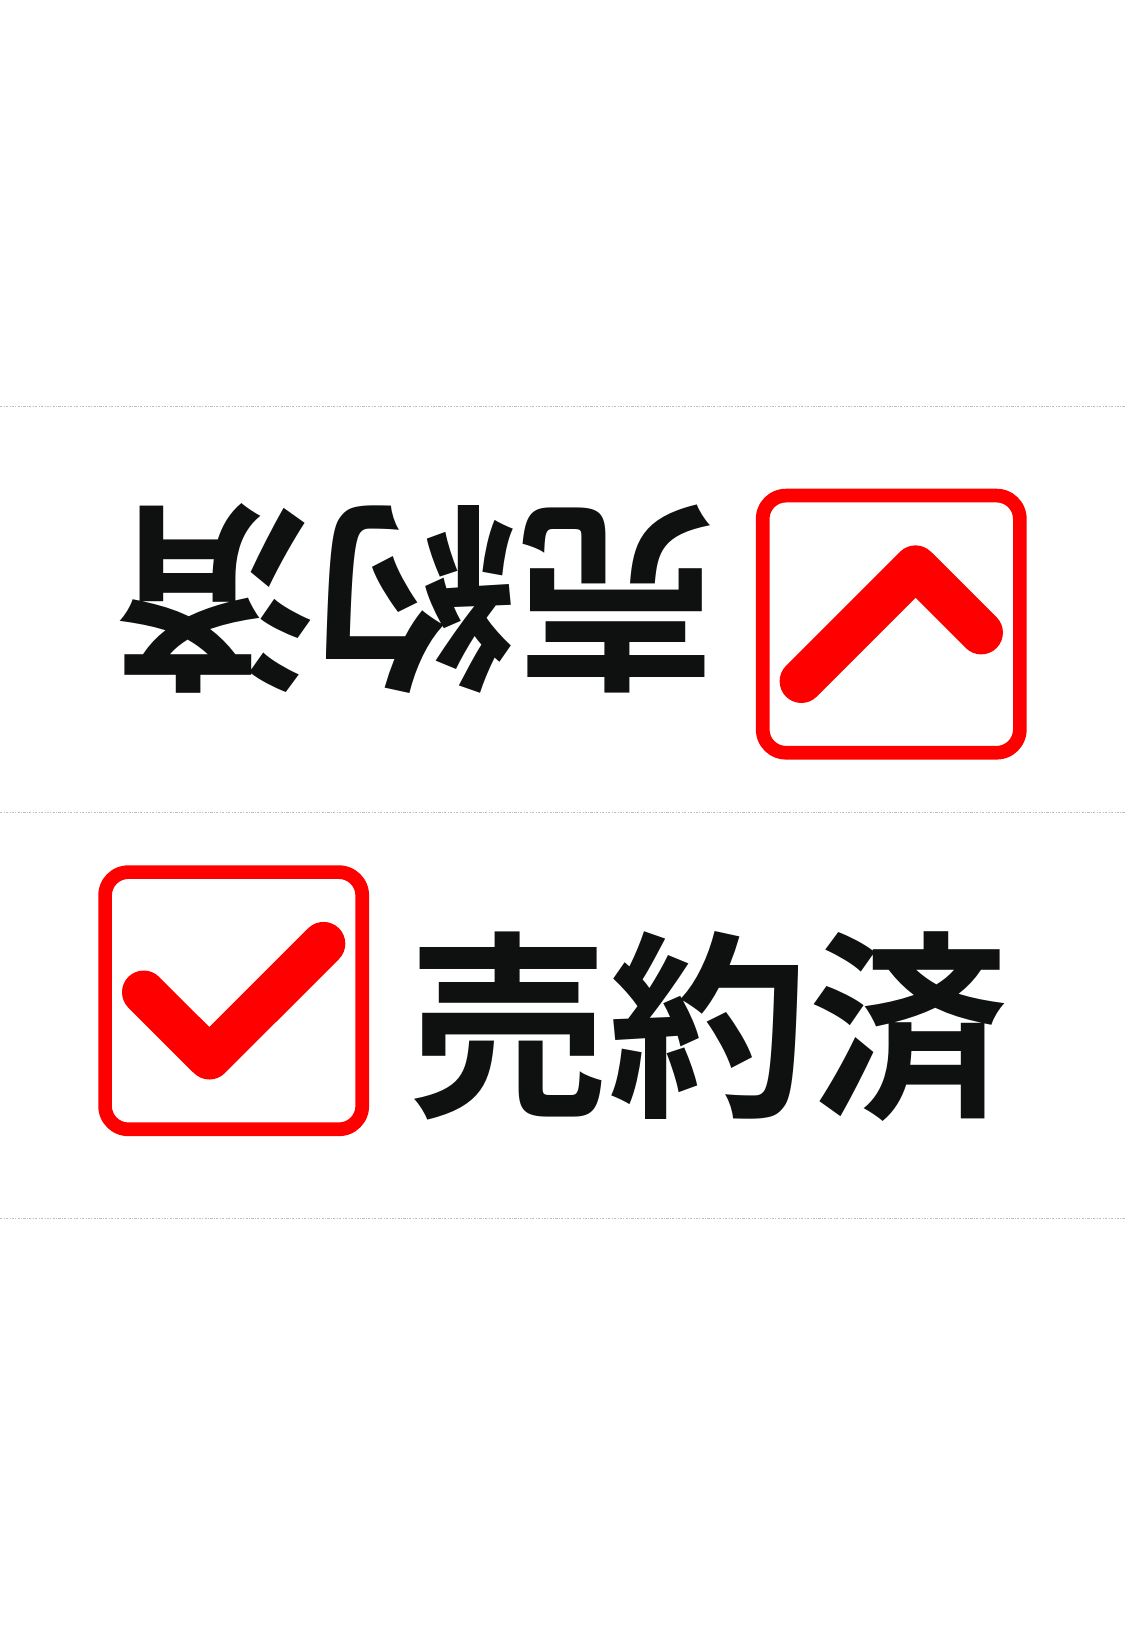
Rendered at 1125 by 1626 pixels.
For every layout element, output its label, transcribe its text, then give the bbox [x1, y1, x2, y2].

text_box 売約済 [393, 894, 1024, 1149]
text_box [97, 864, 371, 1138]
text_box 売約済 [101, 476, 732, 731]
text_box [754, 487, 1028, 761]
